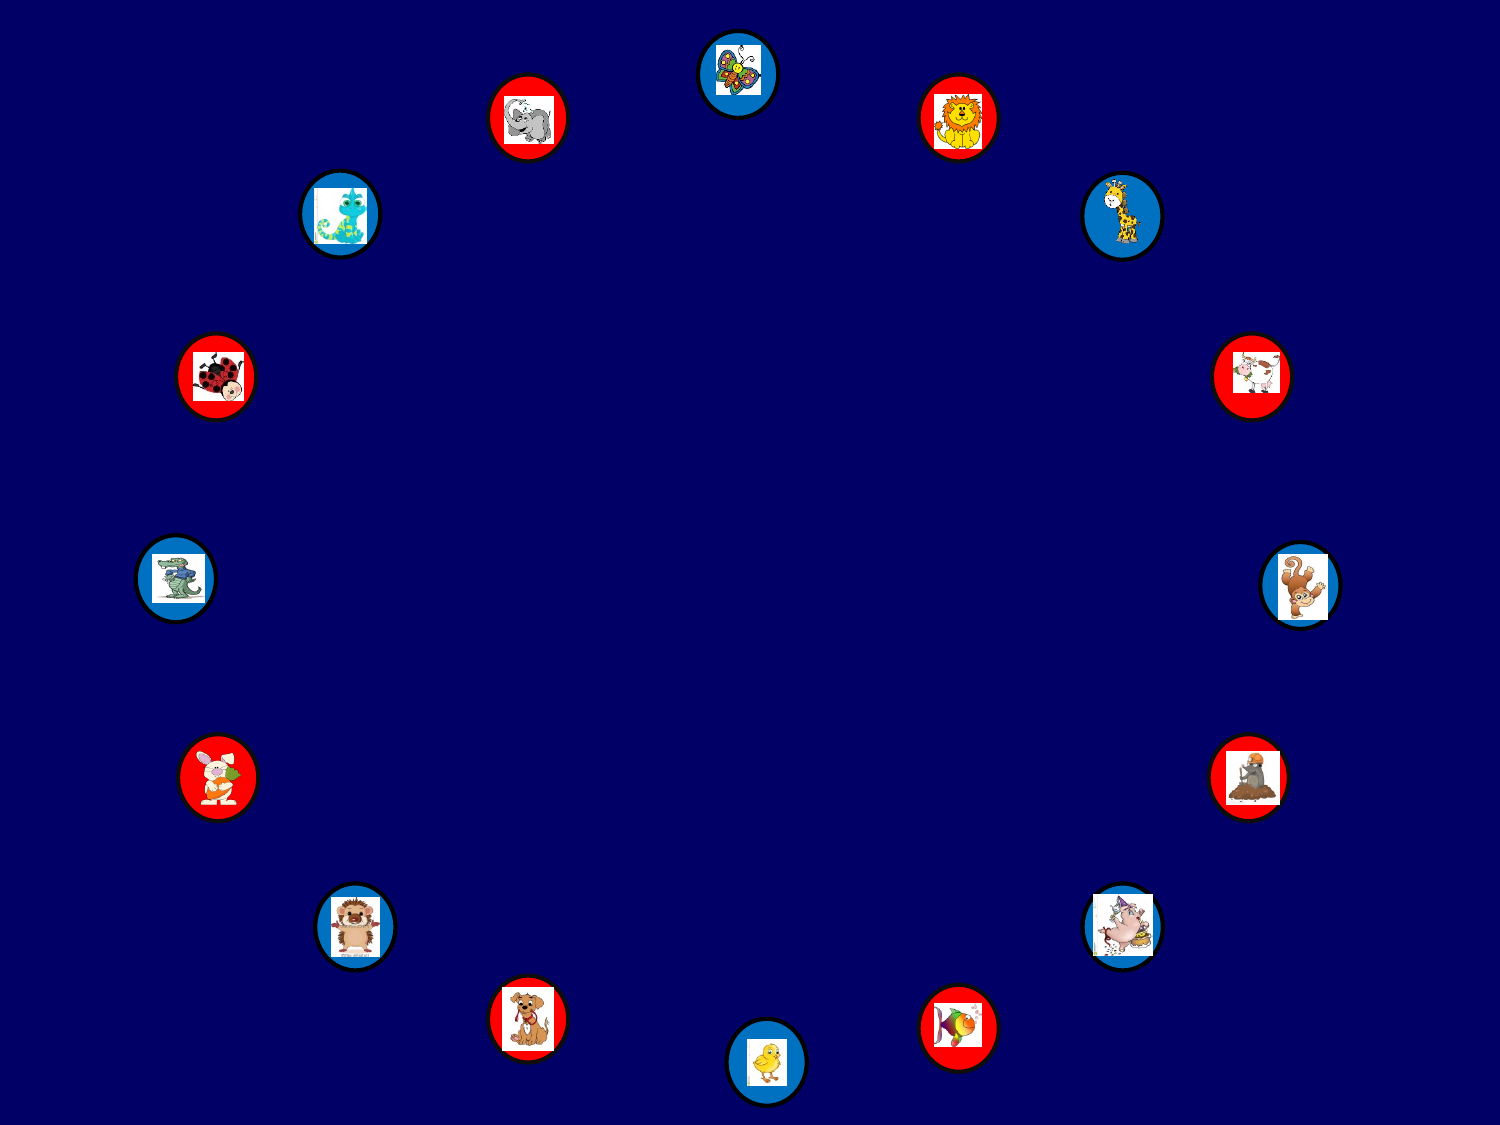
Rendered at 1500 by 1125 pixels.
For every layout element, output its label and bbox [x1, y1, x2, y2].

text_box [918, 984, 1000, 1072]
text_box [1082, 883, 1164, 971]
text_box [1211, 333, 1293, 421]
text_box [1081, 172, 1163, 260]
text_box [299, 170, 381, 258]
text_box [175, 333, 257, 421]
text_box [177, 733, 259, 822]
text_box [487, 74, 569, 162]
text_box [918, 74, 1000, 162]
text_box [697, 30, 779, 119]
text_box [487, 975, 569, 1063]
text_box [1208, 733, 1290, 822]
text_box [726, 1018, 808, 1107]
text_box [135, 534, 217, 623]
text_box [314, 883, 396, 971]
text_box [1259, 541, 1341, 630]
